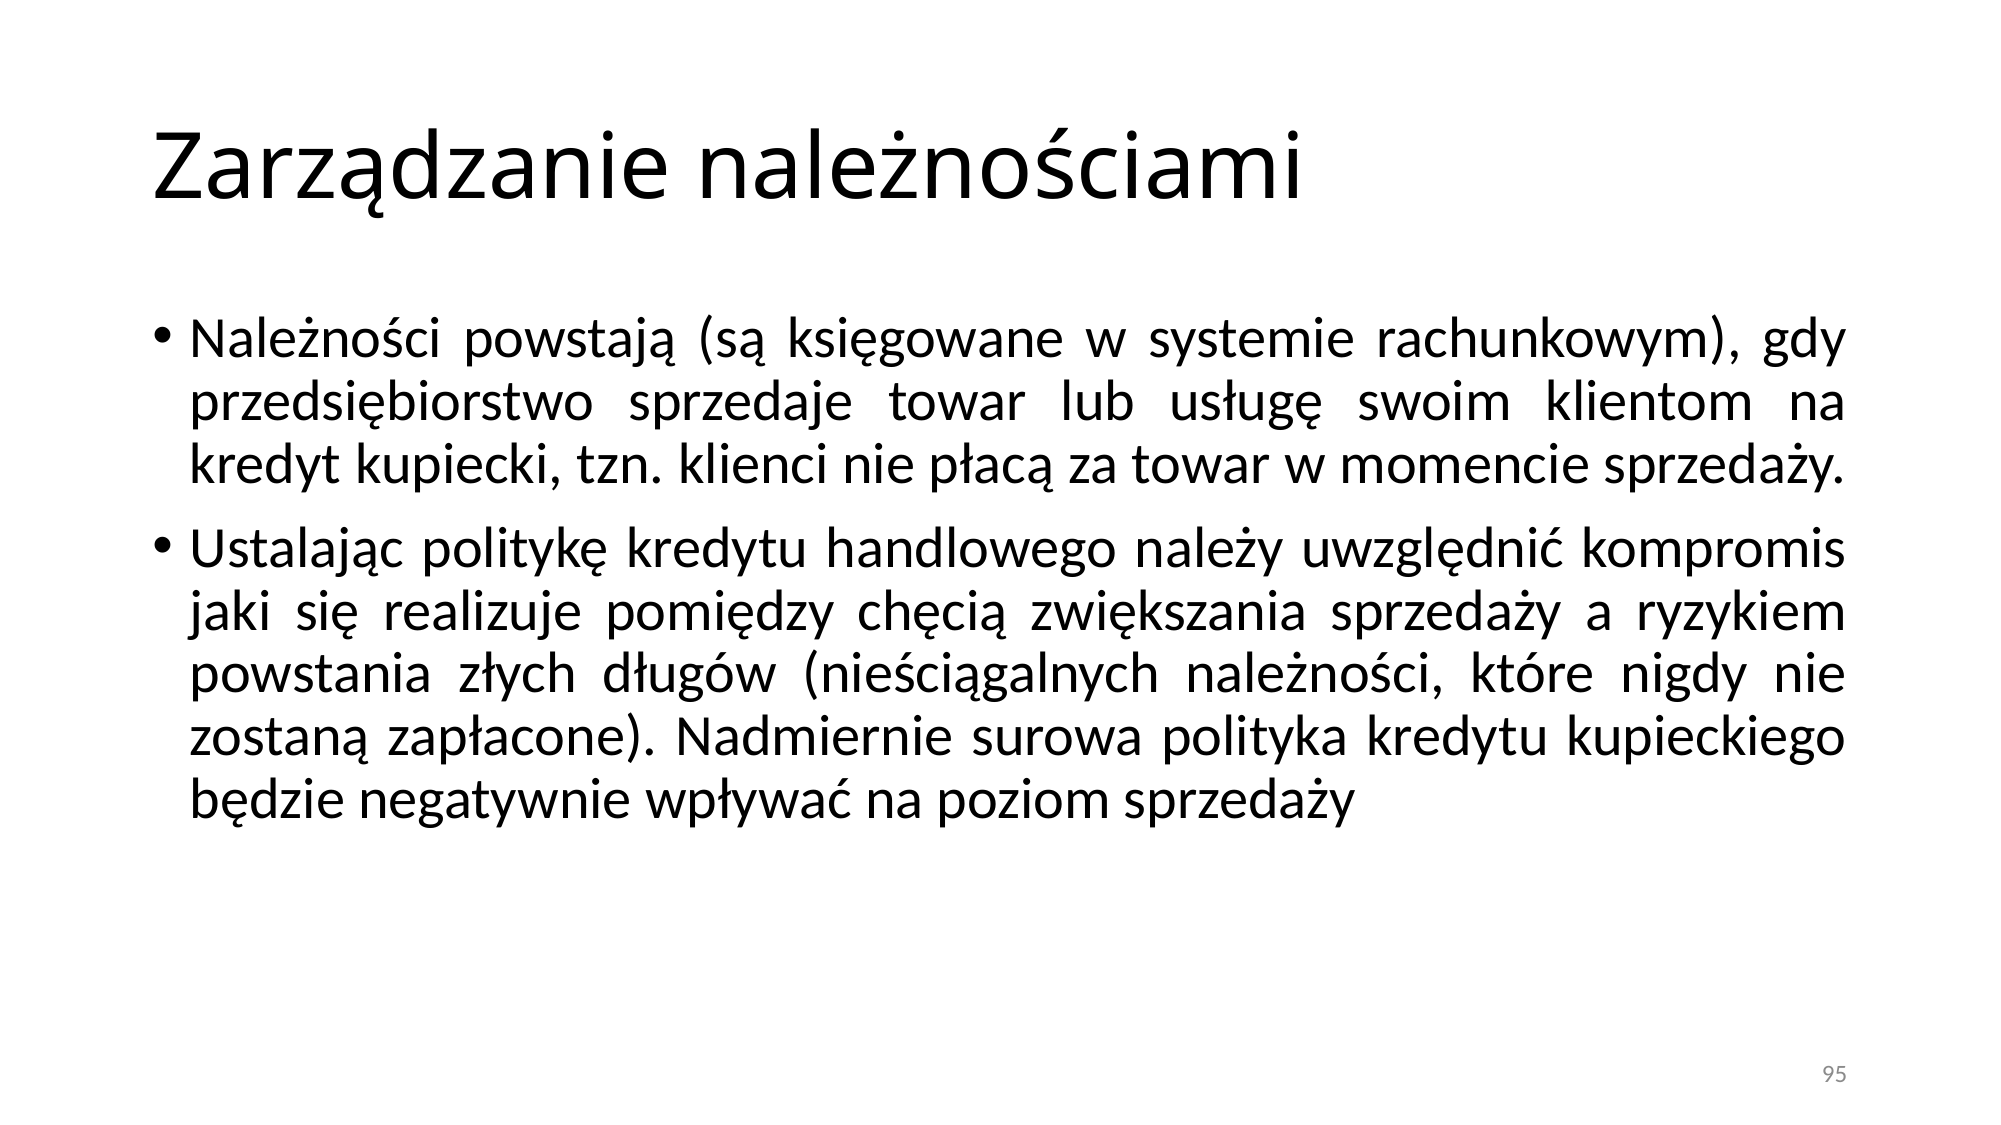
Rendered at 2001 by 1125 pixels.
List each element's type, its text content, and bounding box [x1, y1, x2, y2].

title Zarządzanie należnościami [137, 59, 1863, 278]
list Należności powstają (są księgowane w systemie rachunkowym), gdy przedsiębiorstwo sprzedaje towar lub usługę swoim klientom na kredyt kupiecki, tzn. klienci nie płacą za towar w momencie sprzedaży. Ustalając politykę kredytu handlowego należy uwzględnić kompromis jaki się realizuje pomiędzy chęcią zwiększania sprzedaży a ryzykiem powstania złych długów (nieściągalnych należności, które nigdy nie zostaną zapłacone). Nadmiernie surowa polityka kredytu kupieckiego będzie negatywnie wpływać na poziom sprzedaży [137, 299, 1863, 1014]
slide_number 95 [1412, 1042, 1863, 1103]
